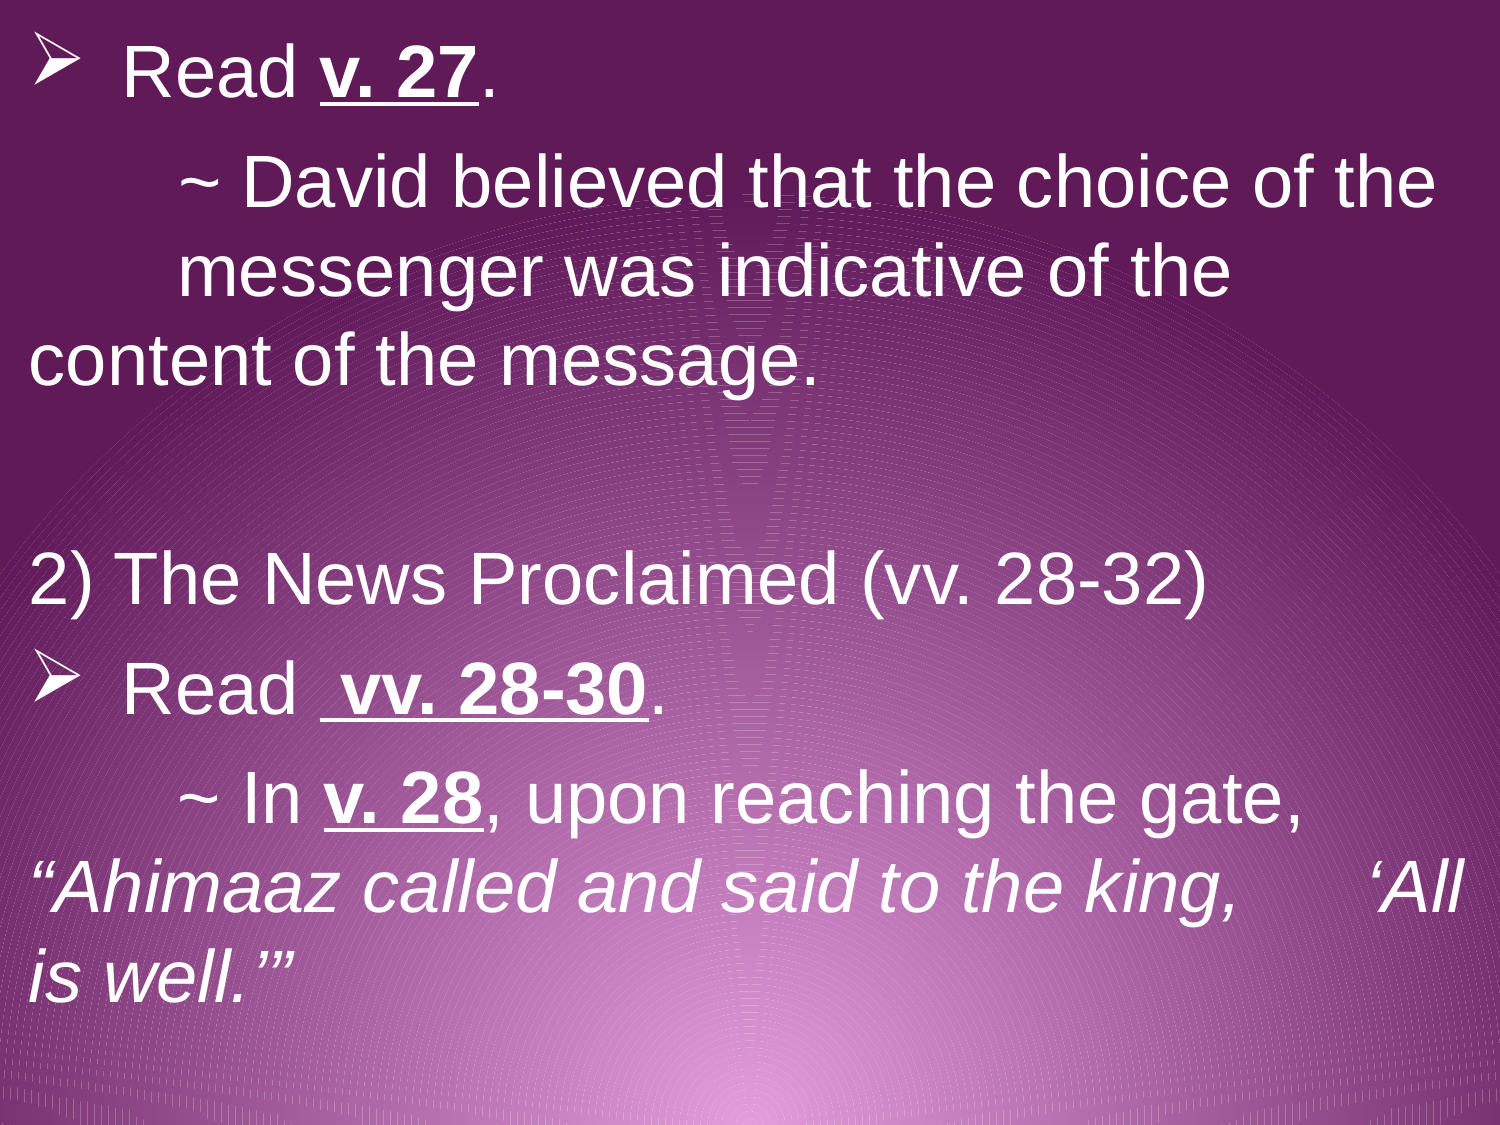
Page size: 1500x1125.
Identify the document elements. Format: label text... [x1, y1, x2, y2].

subtitle Read v. 27. ~ David believed that the choice of the messenger was indicative of the content of the message. 2) The News Proclaimed (vv. 28-32) Read vv. 28-30. ~ In v. 28, upon reaching the gate, “Ahimaaz called and said to the king, ‘All is well.’” [13, 15, 1483, 1108]
